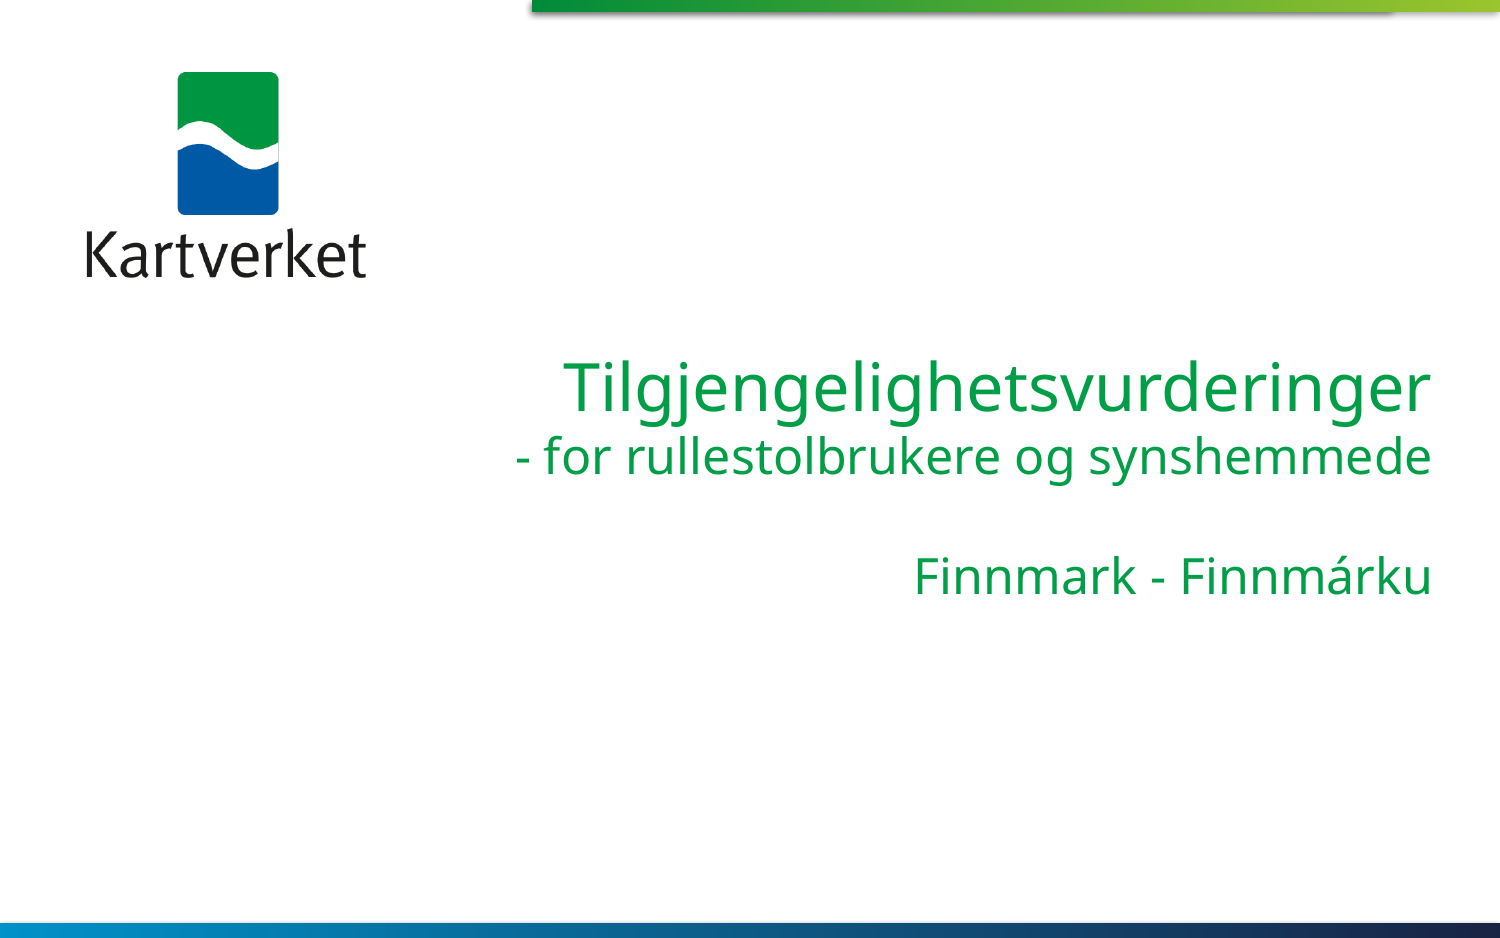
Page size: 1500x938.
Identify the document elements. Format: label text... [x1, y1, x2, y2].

text_box Tilgjengelighetsvurderinger - for rullestolbrukere og synshemmede Finnmark - Finnmárku [66, 337, 1449, 613]
